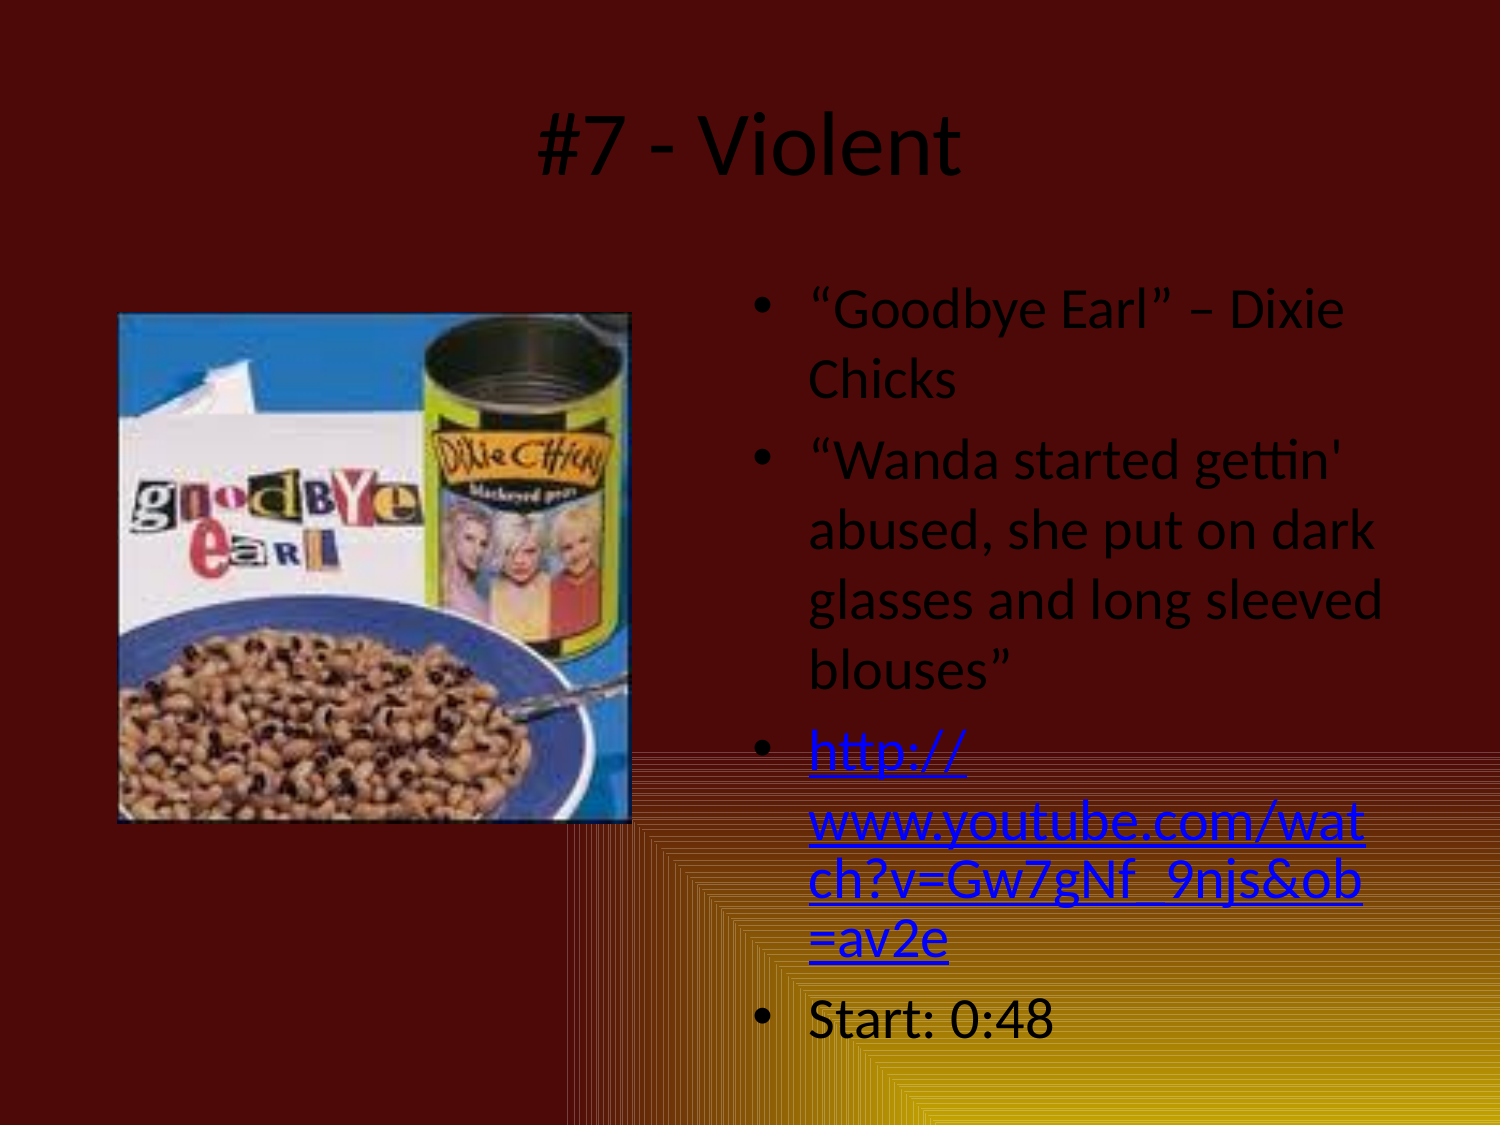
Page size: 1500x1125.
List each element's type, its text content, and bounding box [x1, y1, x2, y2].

list “Goodbye Earl” – Dixie Chicks “Wanda started gettin' abused, she put on dark glasses and long sleeved blouses” http://www.youtube.com/watch?v=Gw7gNf_9njs&ob=av2e Start: 0:48 [737, 262, 1400, 1005]
picture [117, 312, 633, 824]
title #7 - Violent [75, 45, 1425, 233]
